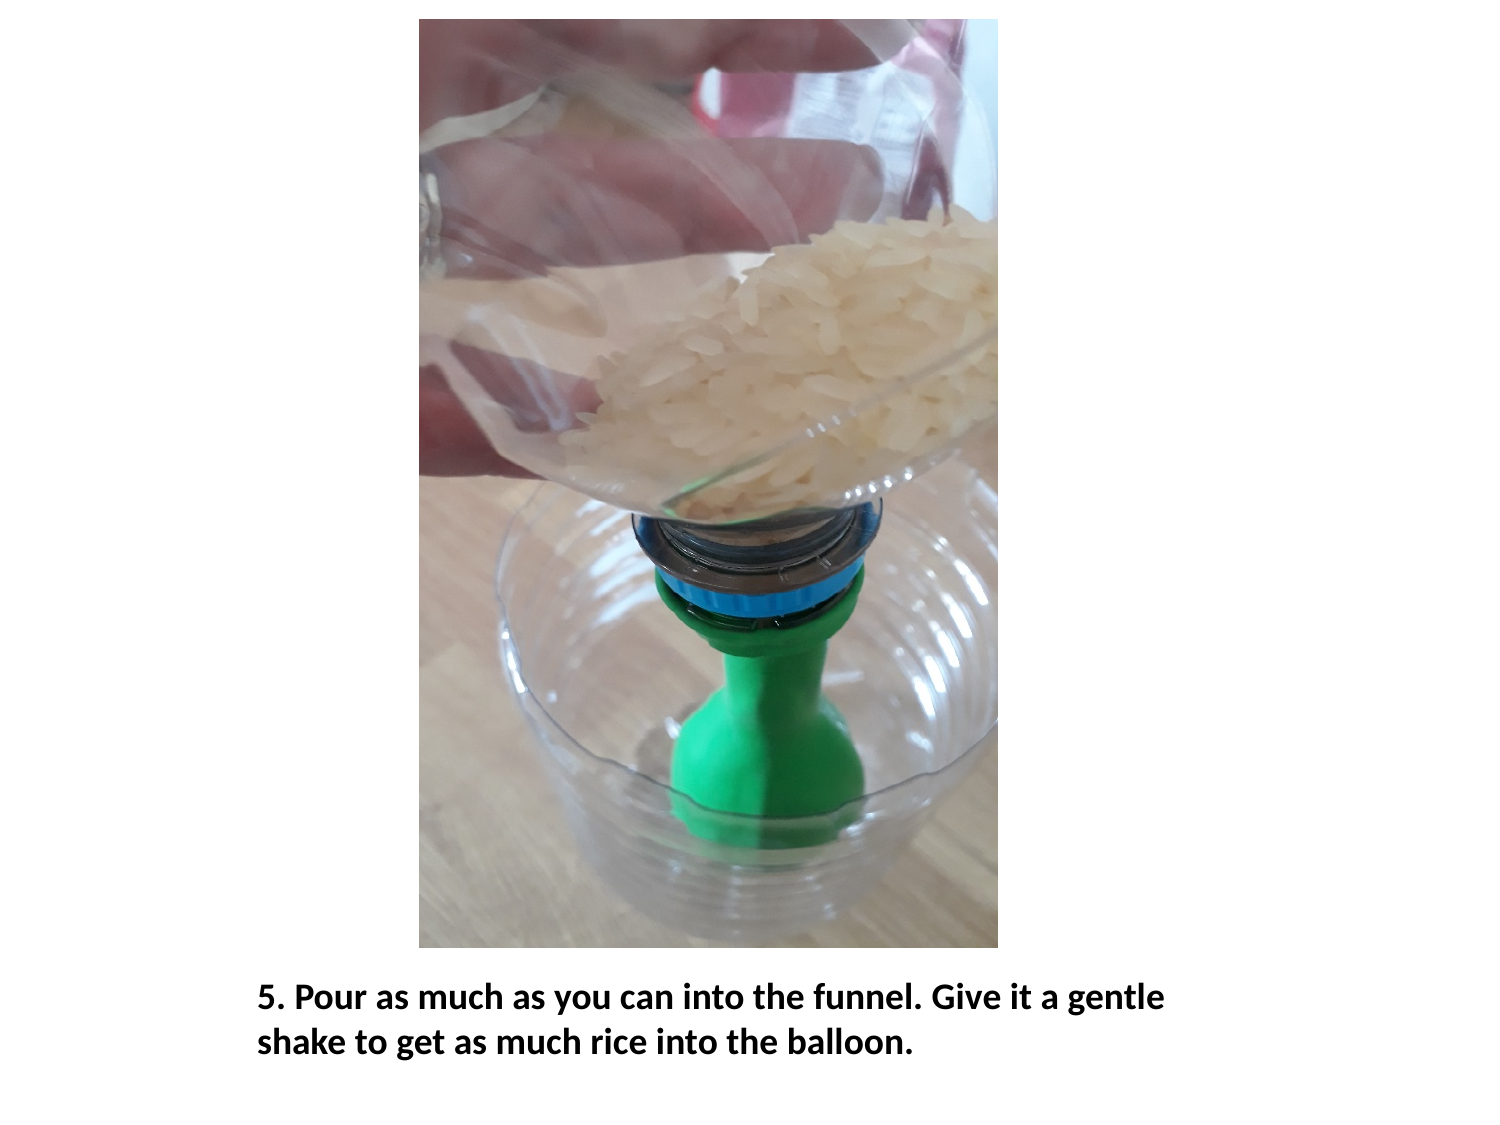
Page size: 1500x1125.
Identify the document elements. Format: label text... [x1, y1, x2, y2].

picture [418, 18, 999, 948]
list 5. Pour as much as you can into the funnel. Give it a gentle shake to get as much rice into the balloon. [242, 964, 1258, 1097]
